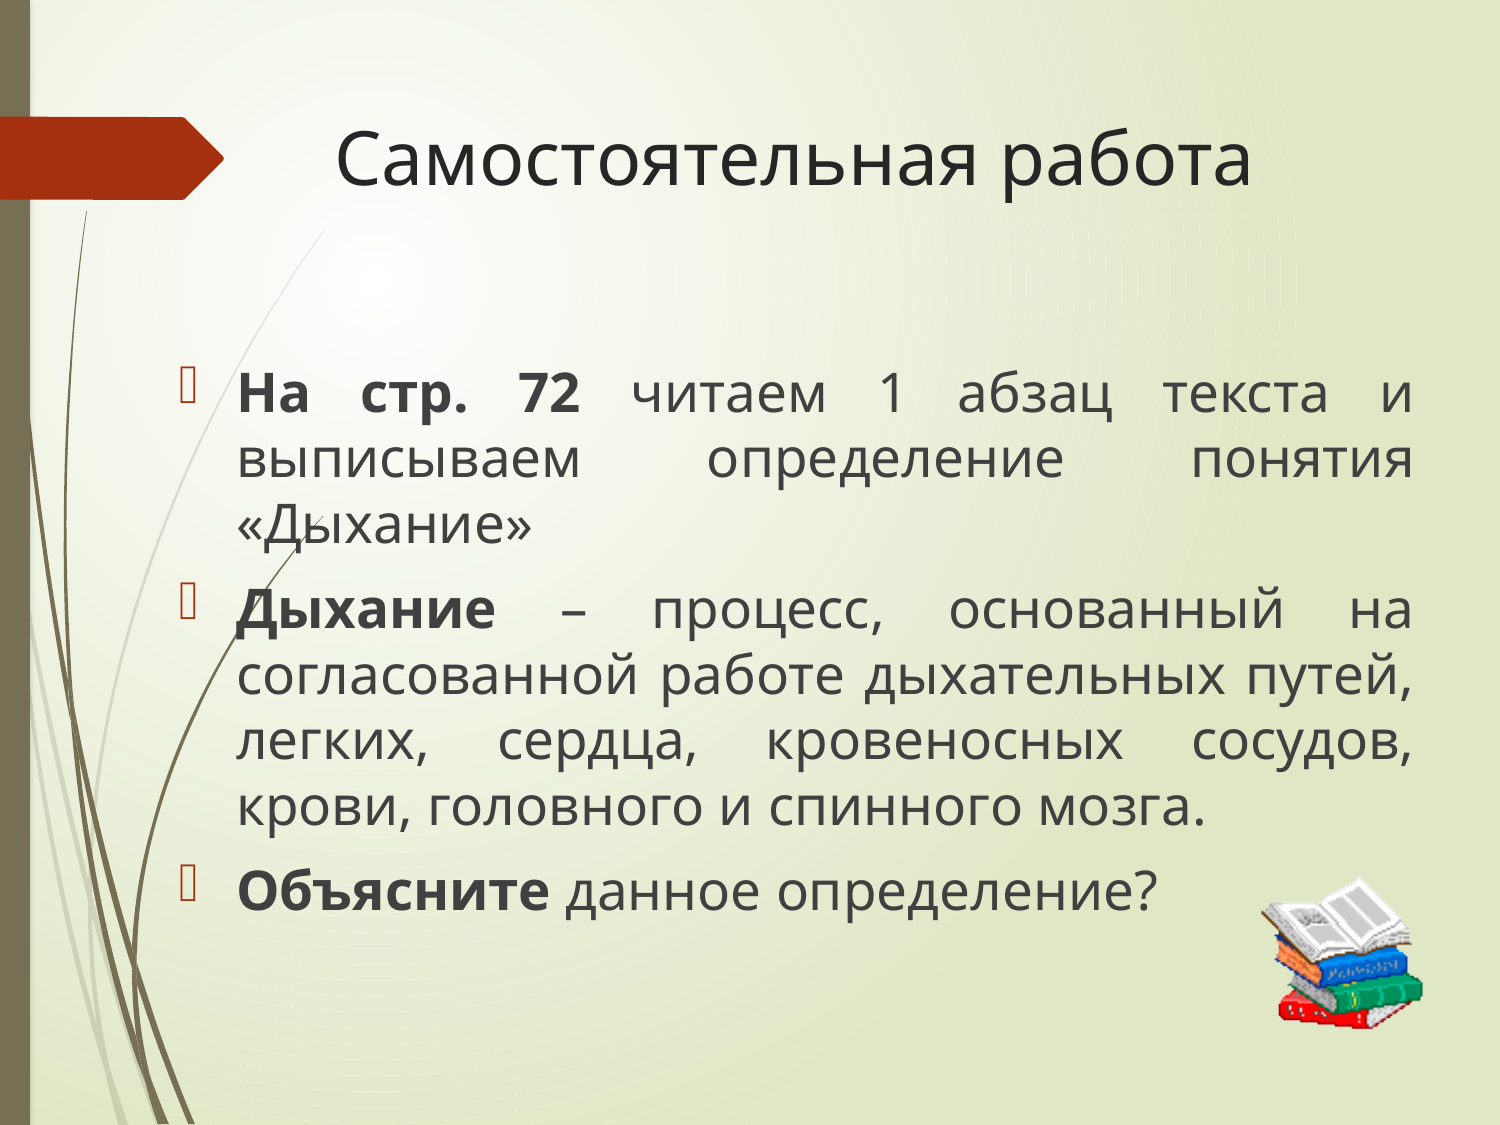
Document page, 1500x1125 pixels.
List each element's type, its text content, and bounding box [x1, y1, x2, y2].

picture [1253, 855, 1430, 1032]
title Самостоятельная работа [319, 102, 1400, 313]
list На стр. 72 читаем 1 абзац текста и выписываем определение понятия «Дыхание» Дыхание – процесс, основанный на согласованной работе дыхательных путей, легких, сердца, кровеносных сосудов, крови, головного и спинного мозга. Объясните данное определение? [164, 350, 1430, 970]
